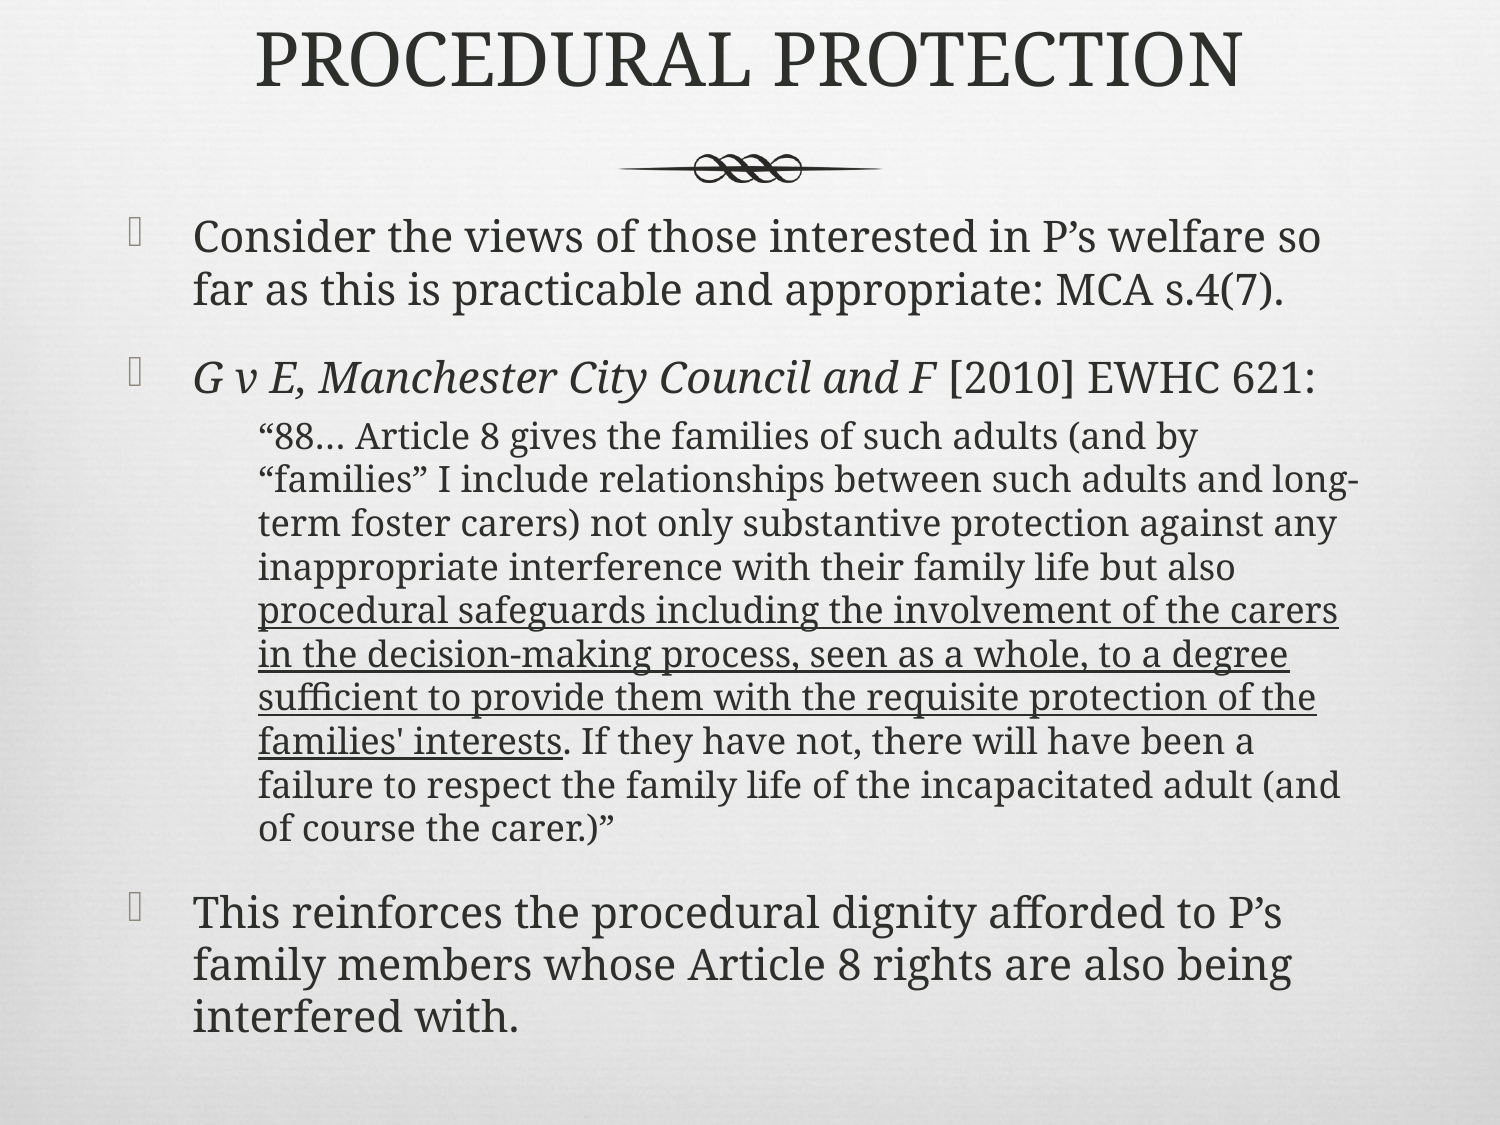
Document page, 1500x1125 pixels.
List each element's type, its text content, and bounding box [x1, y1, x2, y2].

list Consider the views of those interested in P’s welfare so far as this is practicable and appropriate: MCA s.4(7). G v E, Manchester City Council and F [2010] EWHC 621: “88… Article 8 gives the families of such adults (and by “families” I include relationships between such adults and long-term foster carers) not only substantive protection against any inappropriate interference with their family life but also procedural safeguards including the involvement of the carers in the decision-making process, seen as a whole, to a degree sufficient to provide them with the requisite protection of the families' interests. If they have not, there will have been a failure to respect the family life of the incapacitated adult (and of course the carer.)” This reinforces the procedural dignity afforded to P’s family members whose Article 8 rights are also being interfered with. [112, 202, 1388, 1065]
picture [615, 154, 885, 183]
title Procedural Protection [112, 0, 1388, 145]
